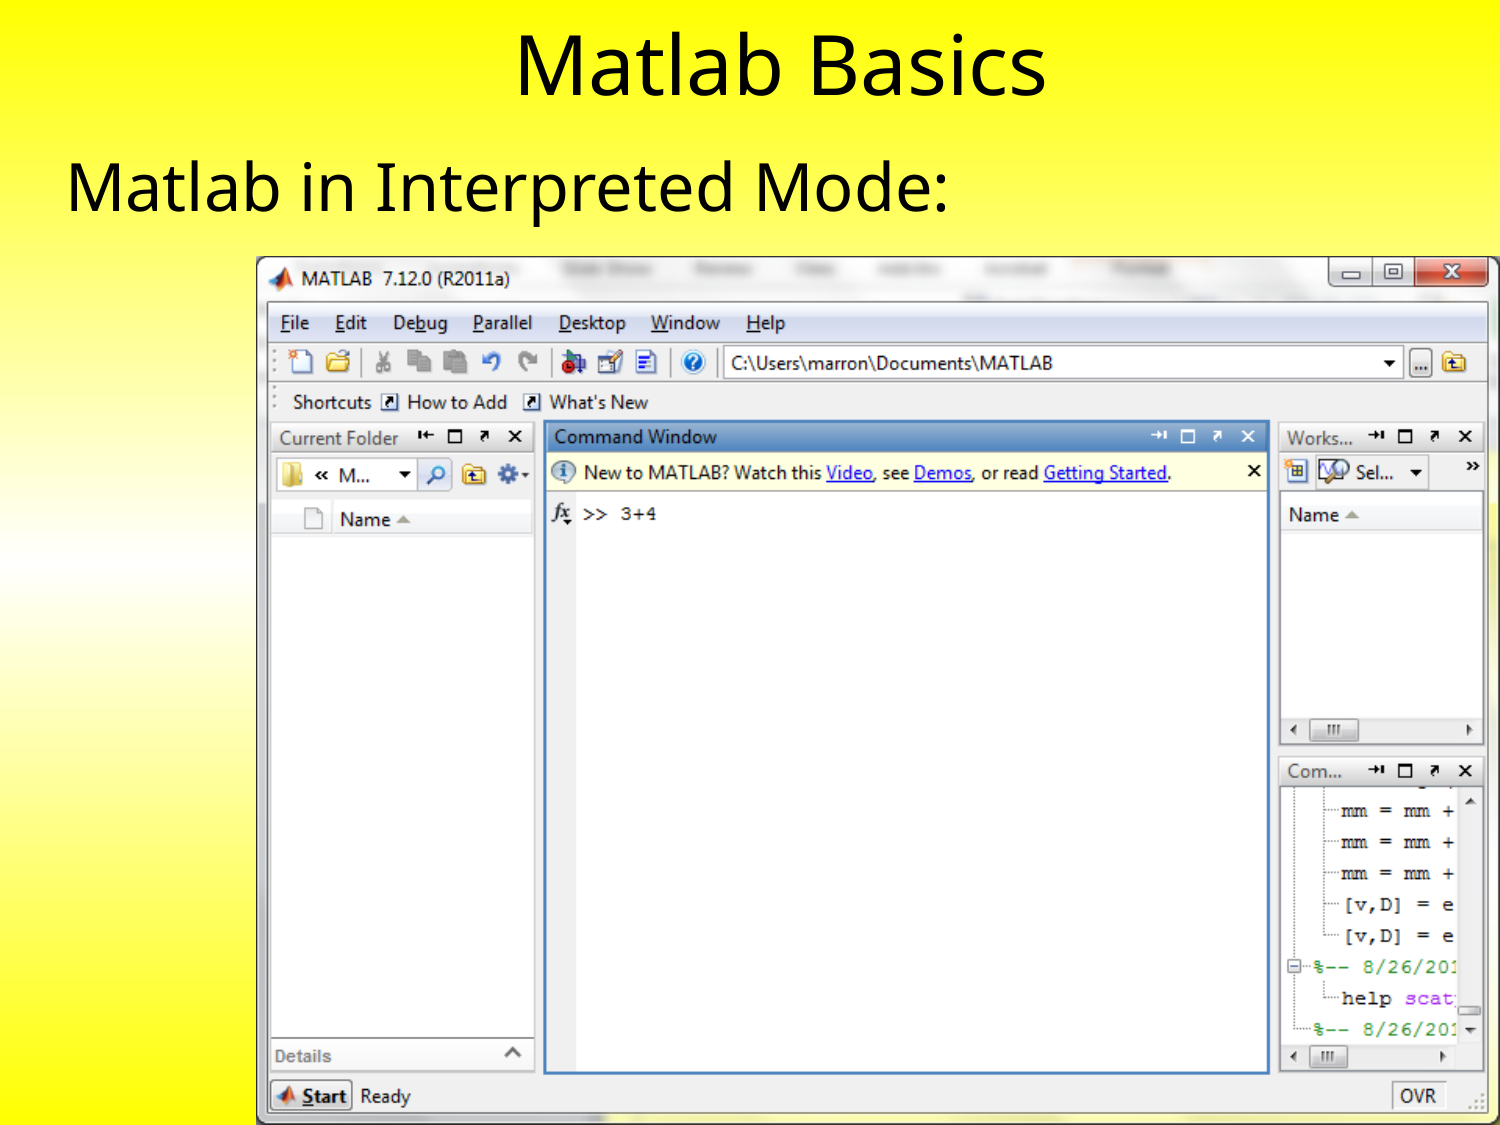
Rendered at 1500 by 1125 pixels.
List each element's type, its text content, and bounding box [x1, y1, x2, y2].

picture [255, 255, 1500, 1125]
title Matlab Basics [125, 0, 1438, 125]
list Matlab in Interpreted Mode: [50, 137, 1463, 1025]
